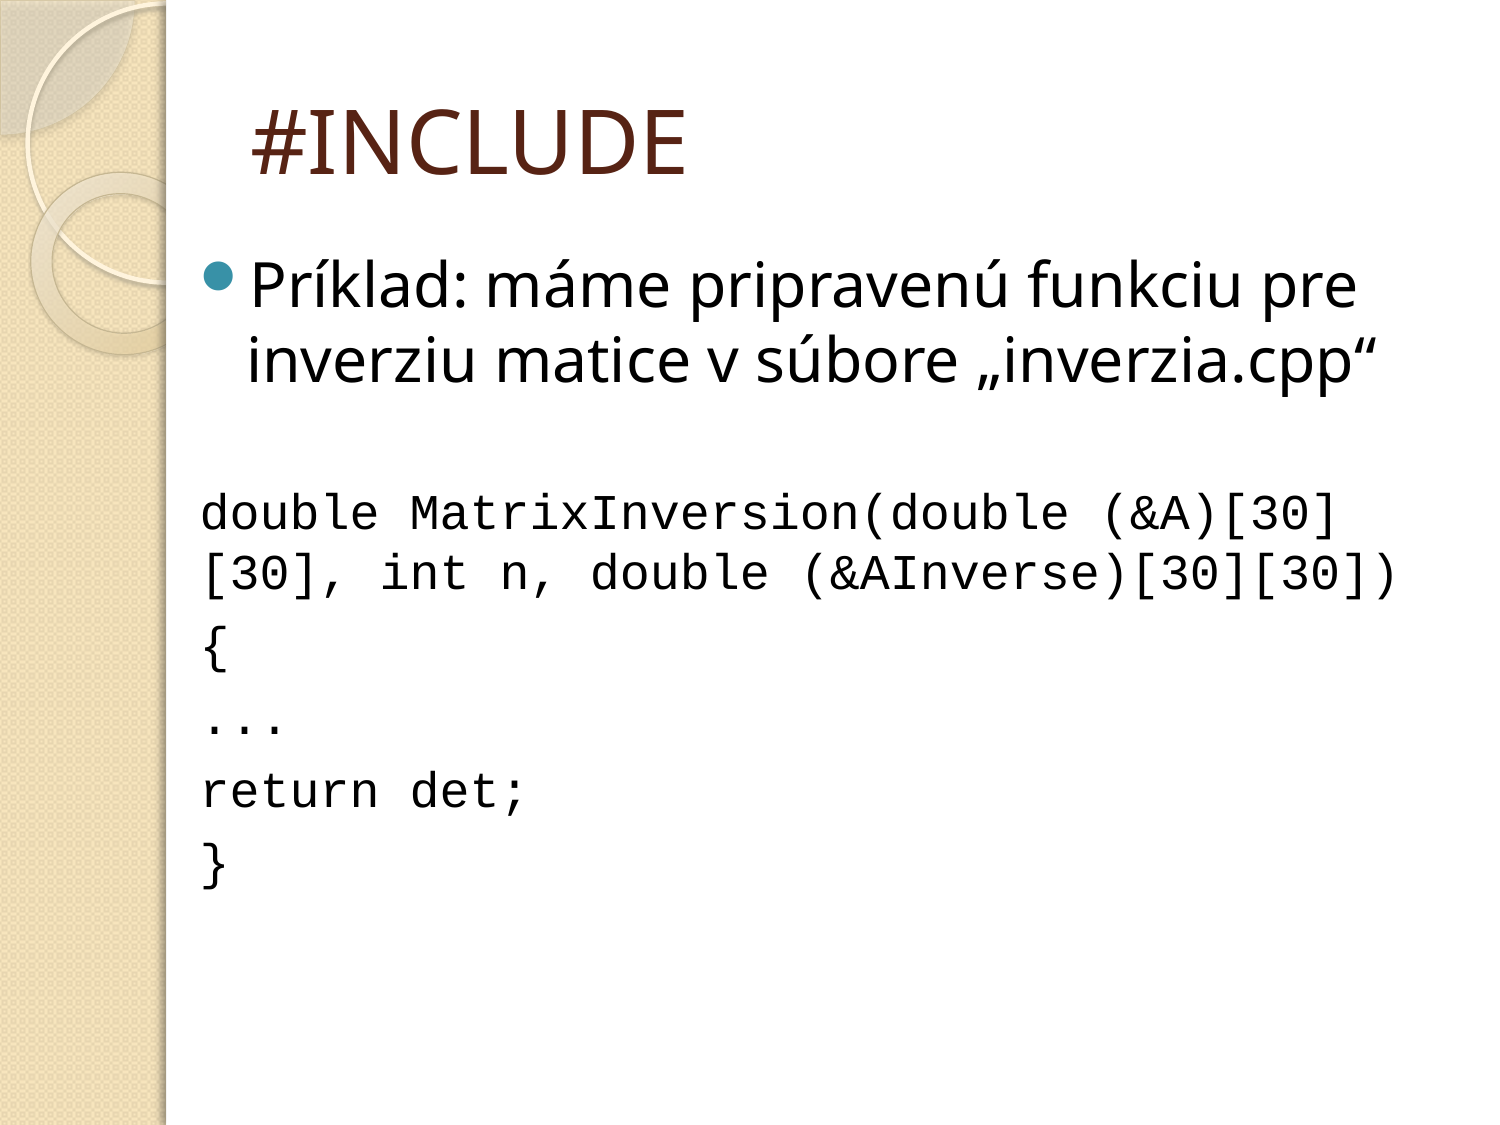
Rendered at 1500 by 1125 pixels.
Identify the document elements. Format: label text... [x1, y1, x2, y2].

title #INCLUDE [235, 45, 1466, 233]
list Príklad: máme pripravenú funkciu pre inverziu matice v súbore „inverzia.cpp“ double MatrixInversion(double (&A)[30][30], int n, double (&AInverse)[30][30]) { ... return det; } [171, 237, 1500, 1125]
